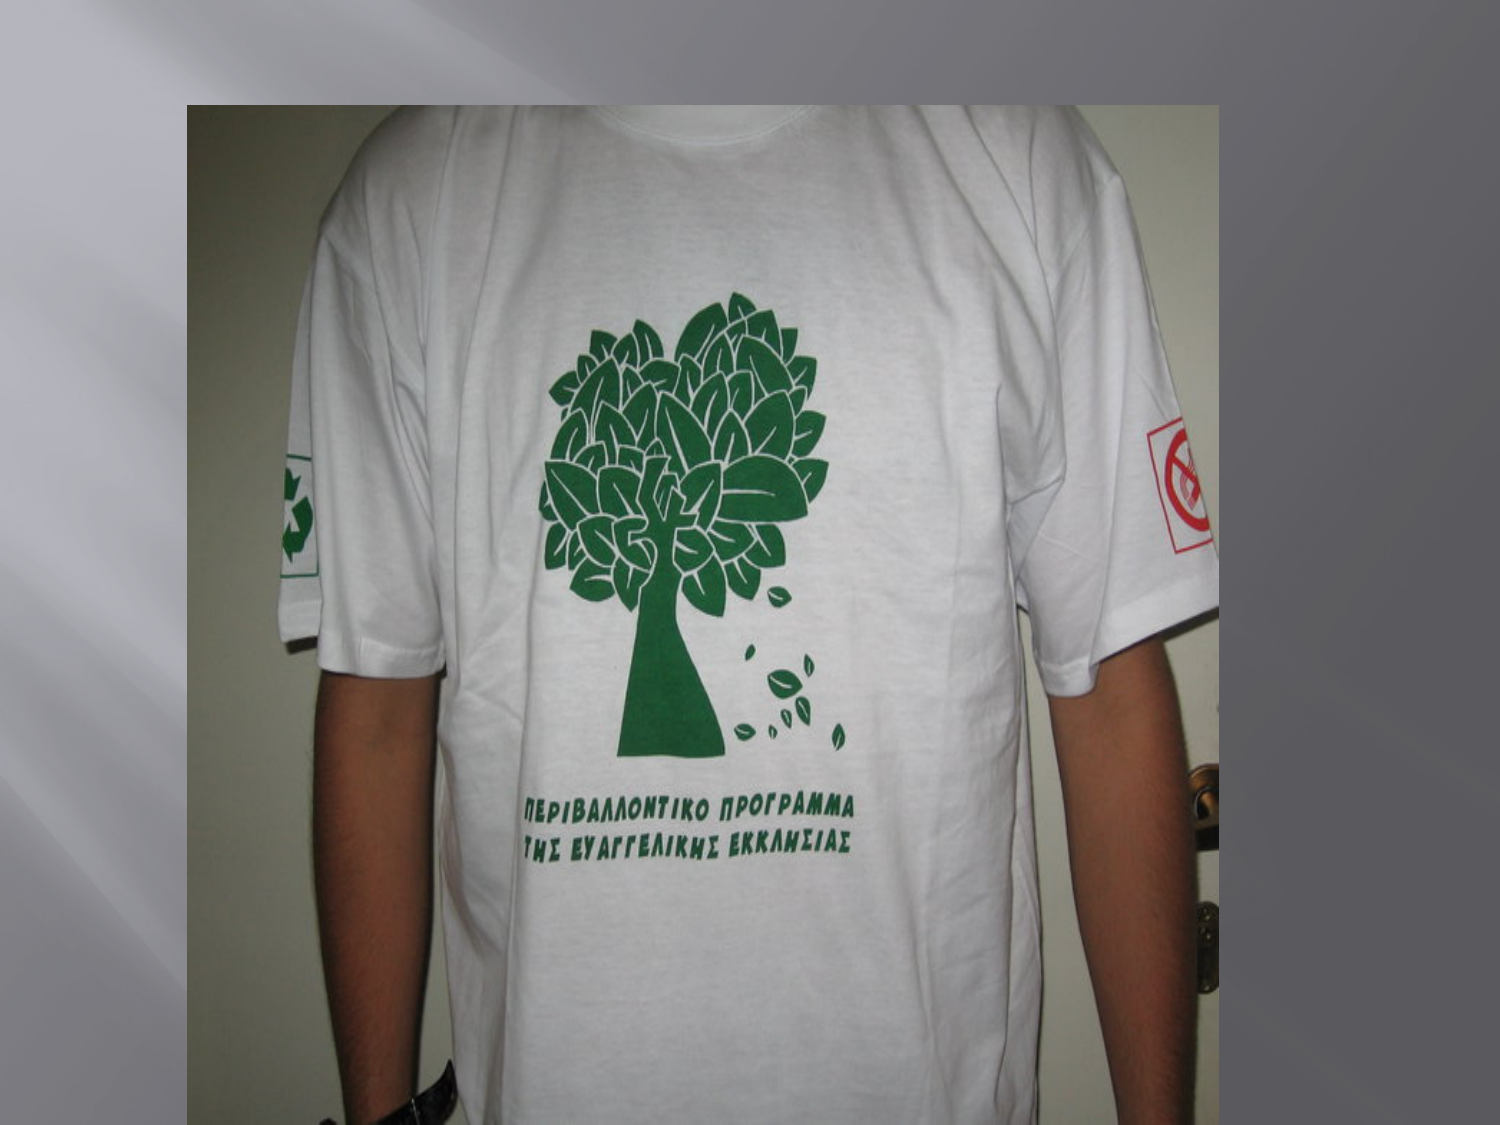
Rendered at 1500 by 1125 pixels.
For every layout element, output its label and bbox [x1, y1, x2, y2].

list [187, 105, 1219, 1125]
